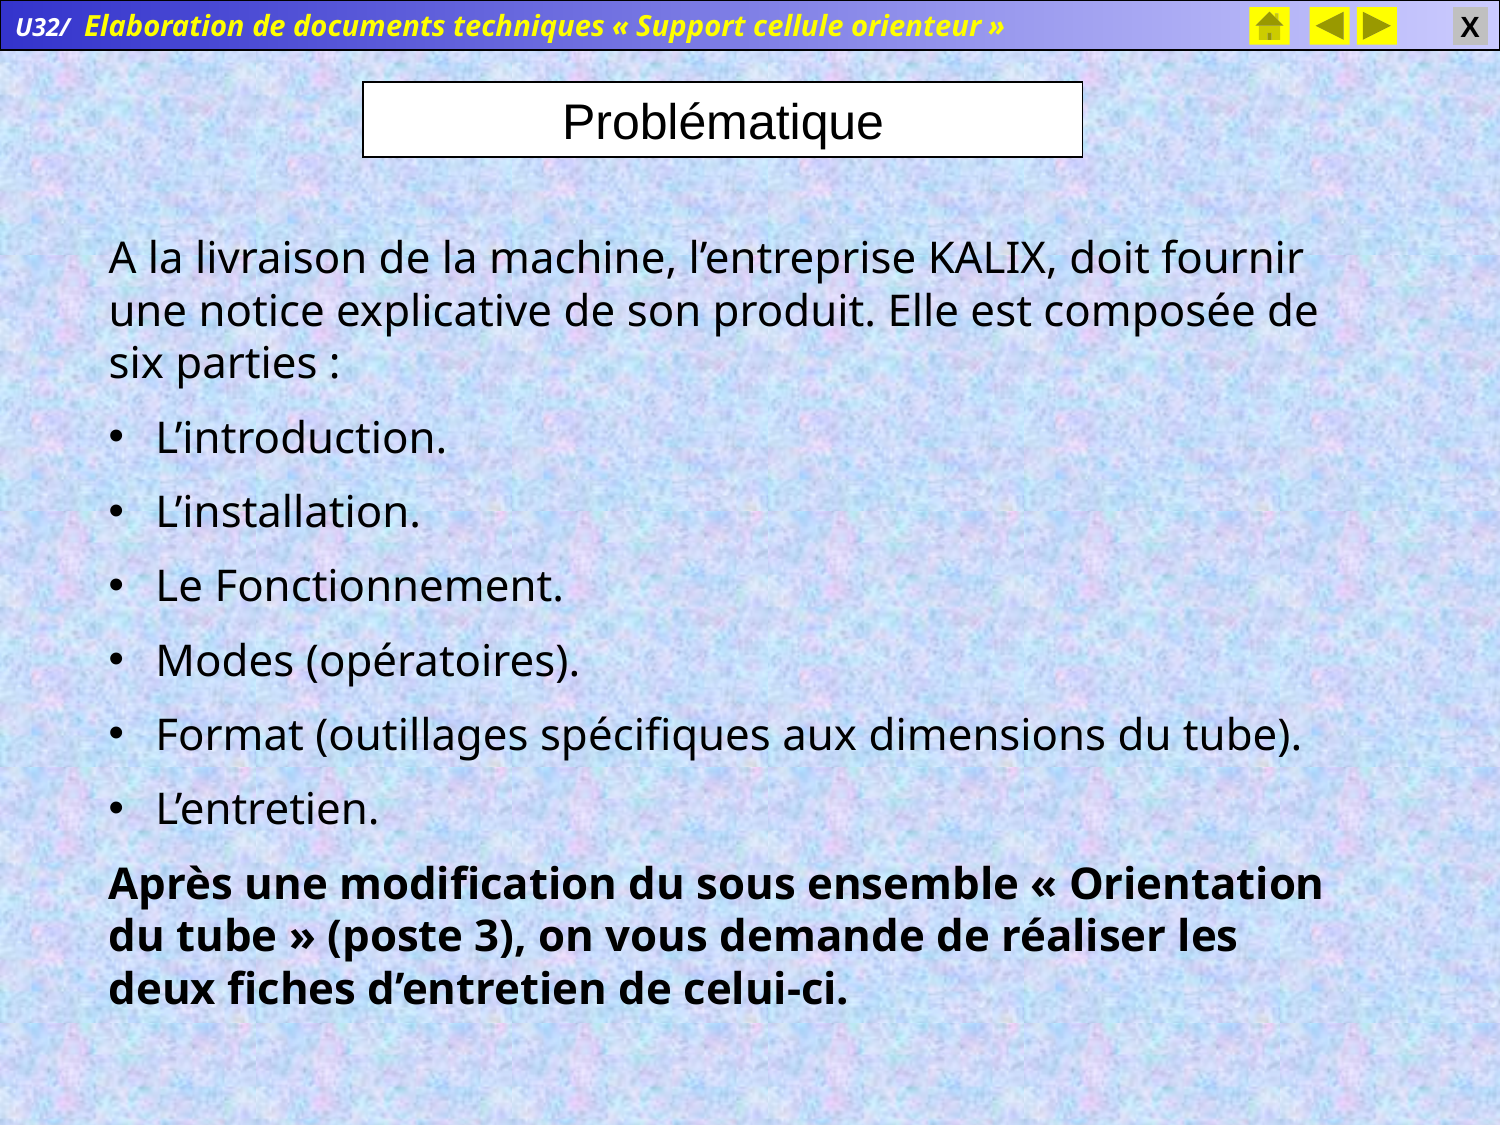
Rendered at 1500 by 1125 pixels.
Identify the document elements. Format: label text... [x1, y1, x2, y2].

text_box [1249, 7, 1290, 45]
text_box A la livraison de la machine, l’entreprise KALIX, doit fournir une notice explicative de son produit. Elle est composée de six parties : L’introduction. L’installation. Le Fonctionnement. Modes (opératoires). Format (outillages spécifiques aux dimensions du tube). L’entretien. Après une modification du sous ensemble « Orientation du tube » (poste 3), on vous demande de réaliser les deux fiches d’entretien de celui-ci. [93, 222, 1357, 1021]
text_box [1309, 7, 1350, 45]
text_box [1356, 7, 1397, 45]
text_box Problématique [363, 81, 1083, 157]
picture [0, 51, 1500, 1125]
